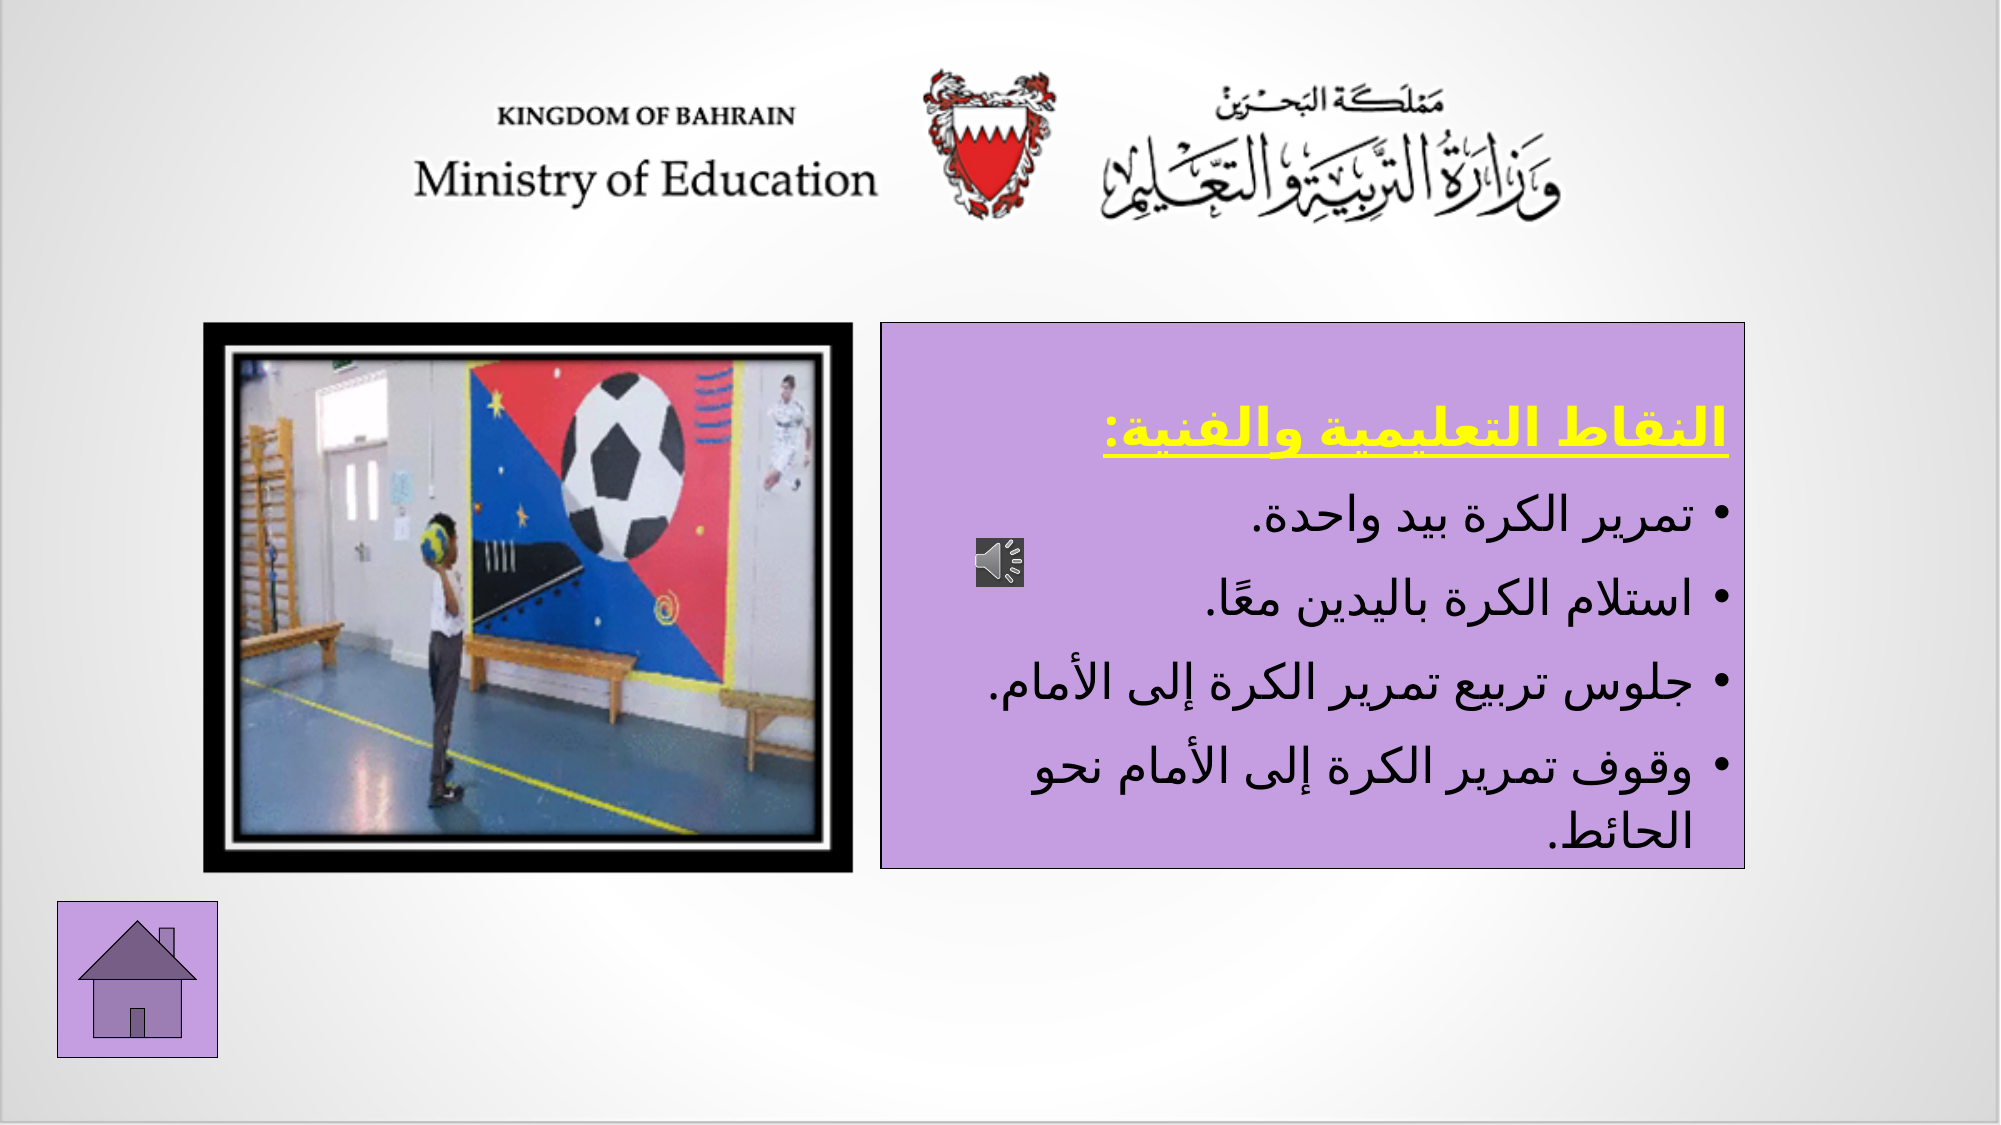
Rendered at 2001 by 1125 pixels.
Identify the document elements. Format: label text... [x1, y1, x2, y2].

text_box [974, 537, 1025, 588]
list النقاط التعليمية والفنية: تمرير الكرة بيد واحدة. استلام الكرة باليدين معًا. جلوس تربيع تمرير الكرة إلى الأمام. وقوف تمرير الكرة إلى الأمام نحو الحائط. [880, 322, 1745, 869]
text_box [57, 901, 218, 1058]
picture [0, 0, 2001, 1125]
